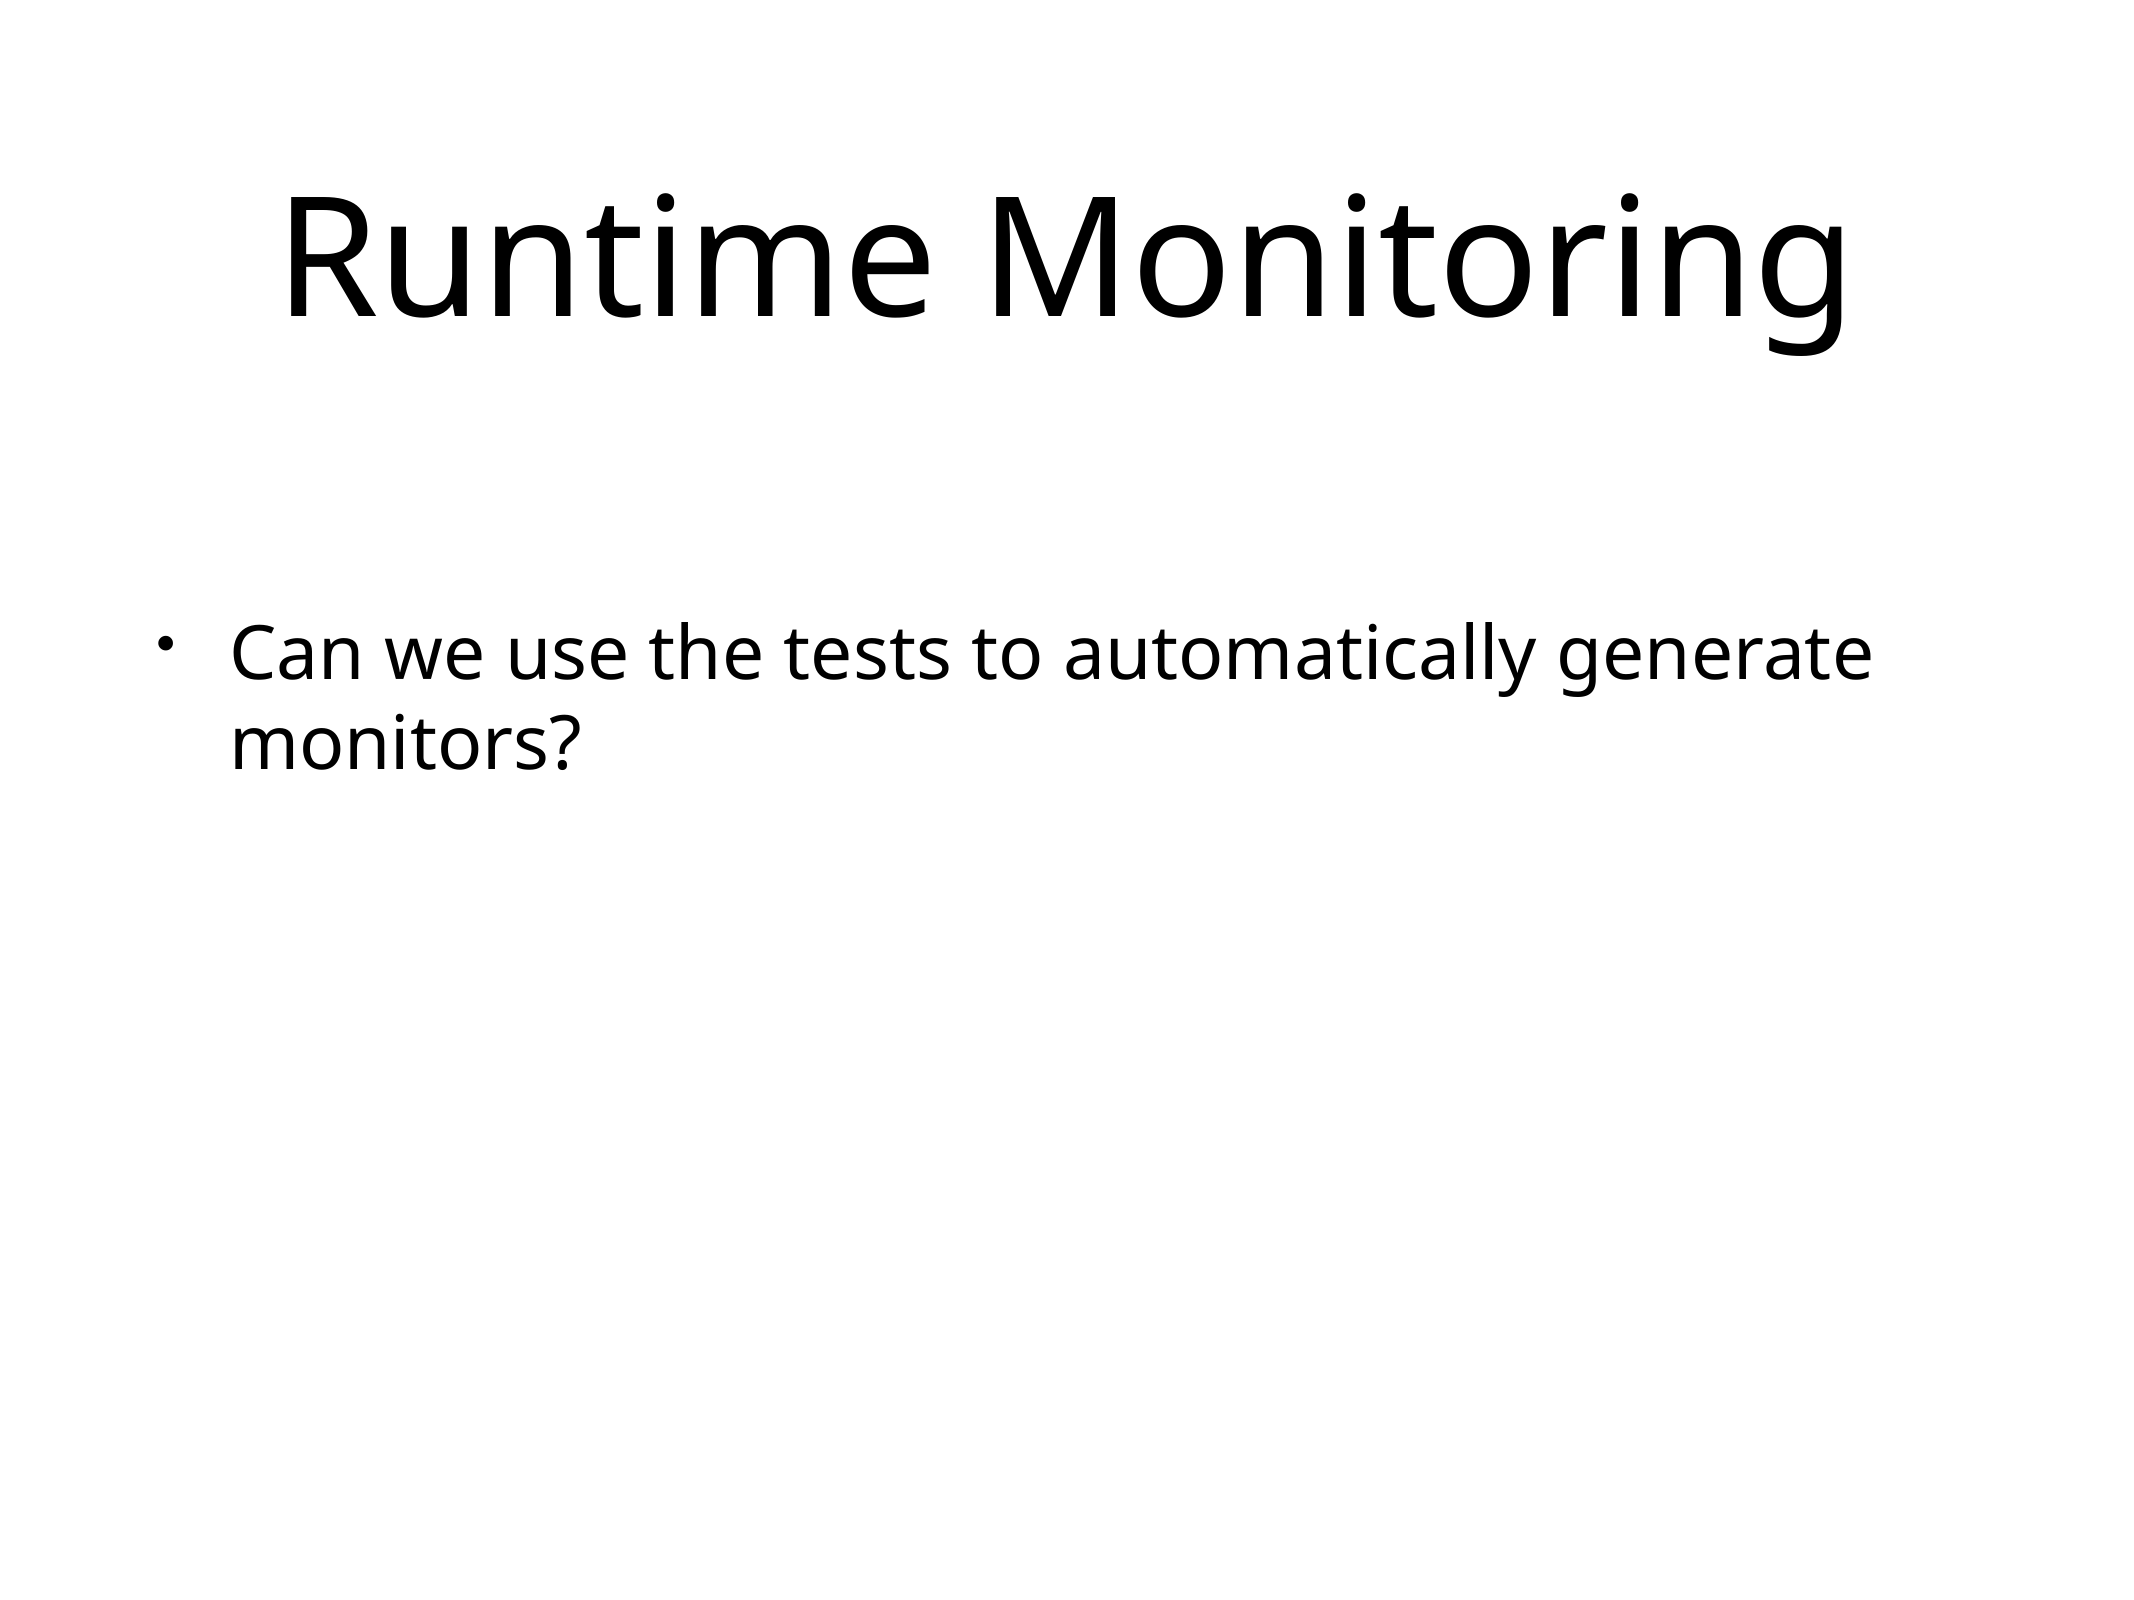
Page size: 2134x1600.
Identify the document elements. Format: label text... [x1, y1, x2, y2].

title Runtime Monitoring [155, 72, 1978, 426]
list Can we use the tests to automatically generate monitors? [155, 426, 1978, 1459]
